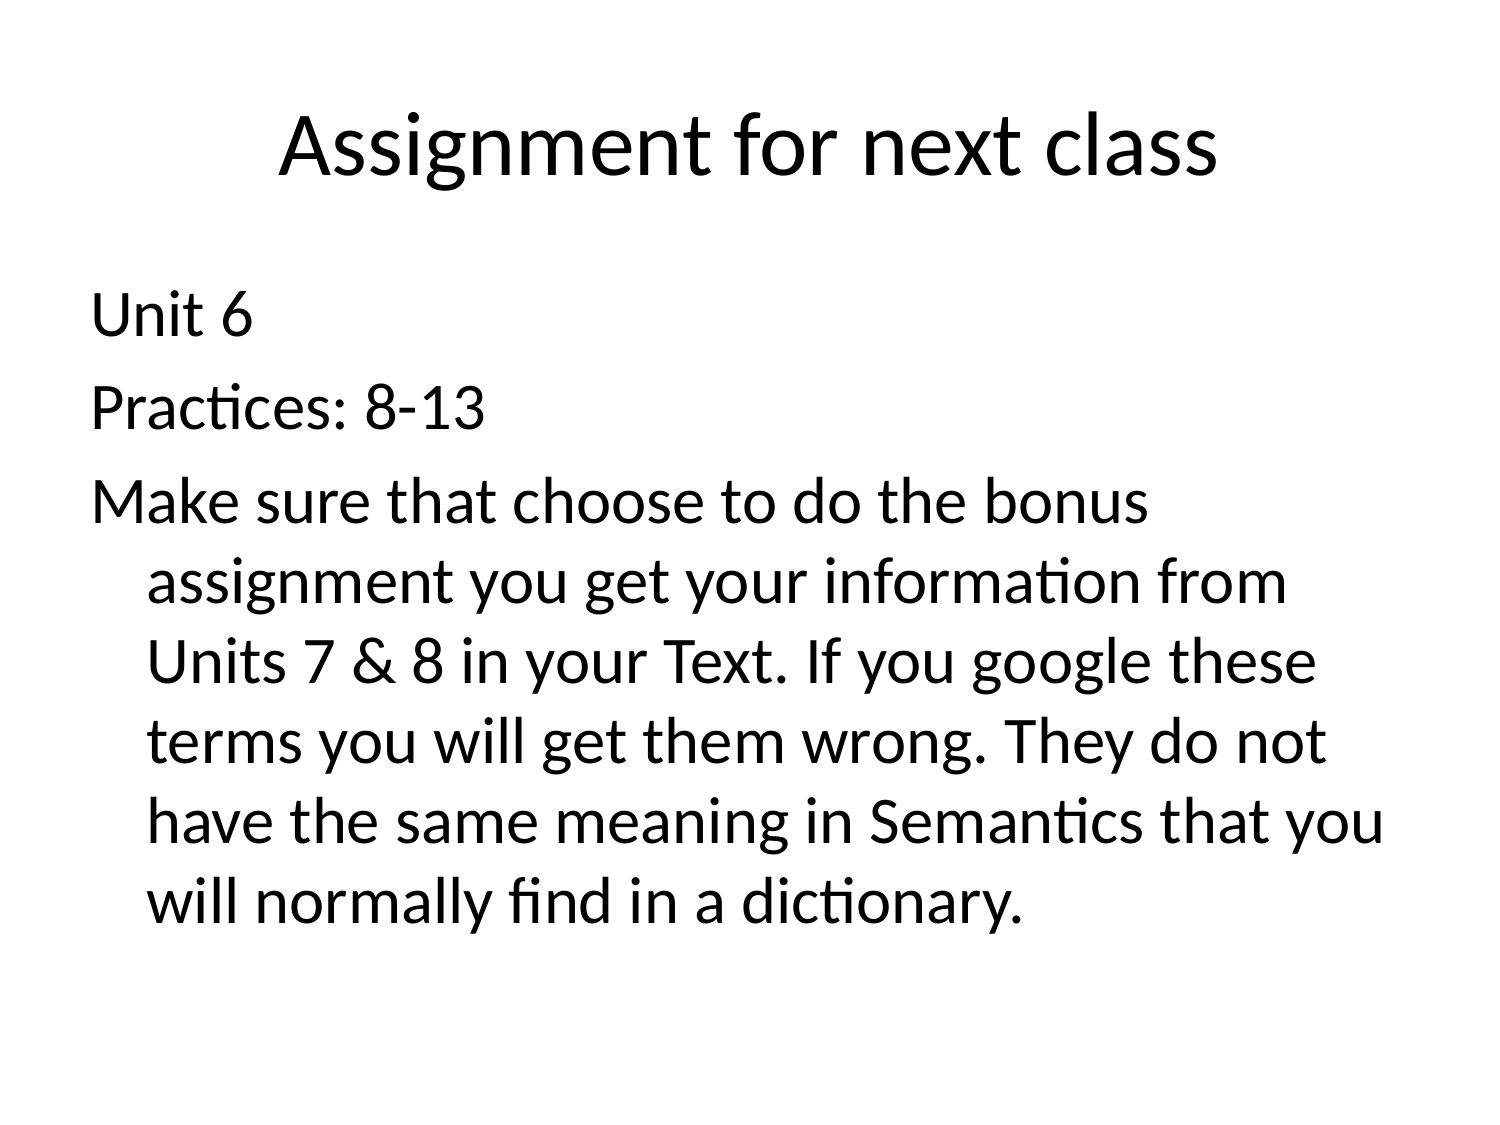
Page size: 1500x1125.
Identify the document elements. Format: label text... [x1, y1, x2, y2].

title Assignment for next class [75, 45, 1425, 233]
list Unit 6 Practices: 8-13 Make sure that choose to do the bonus assignment you get your information from Units 7 & 8 in your Text. If you google these terms you will get them wrong. They do not have the same meaning in Semantics that you will normally find in a dictionary. [75, 262, 1425, 1005]
